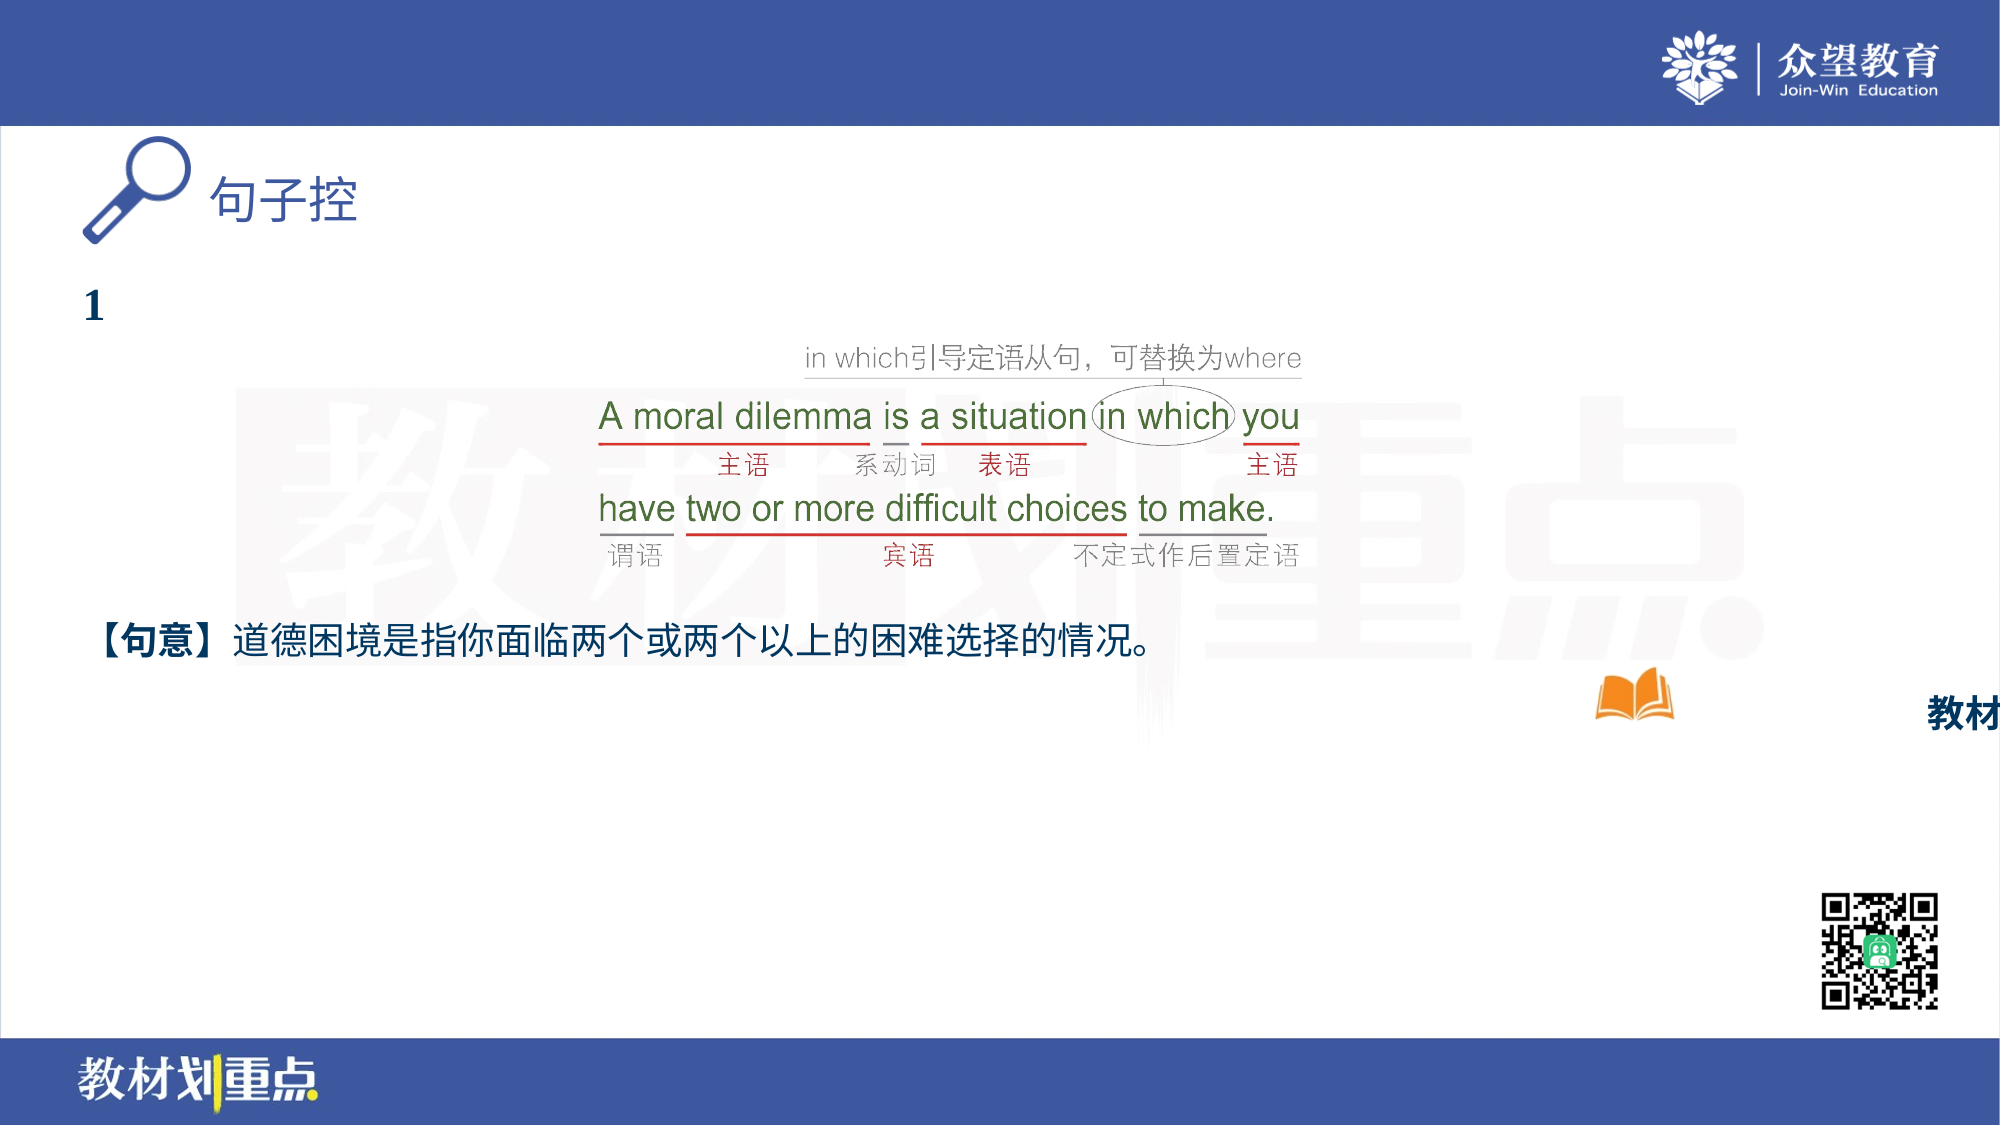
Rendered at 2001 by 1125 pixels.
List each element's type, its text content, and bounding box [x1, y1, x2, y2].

text_box 【句意】道德困境是指你面临两个或两个以上的困难选择的情况。 教材P14 [82, 593, 1817, 727]
picture [0, 0, 2000, 1125]
text_box 1 [82, 247, 1817, 387]
